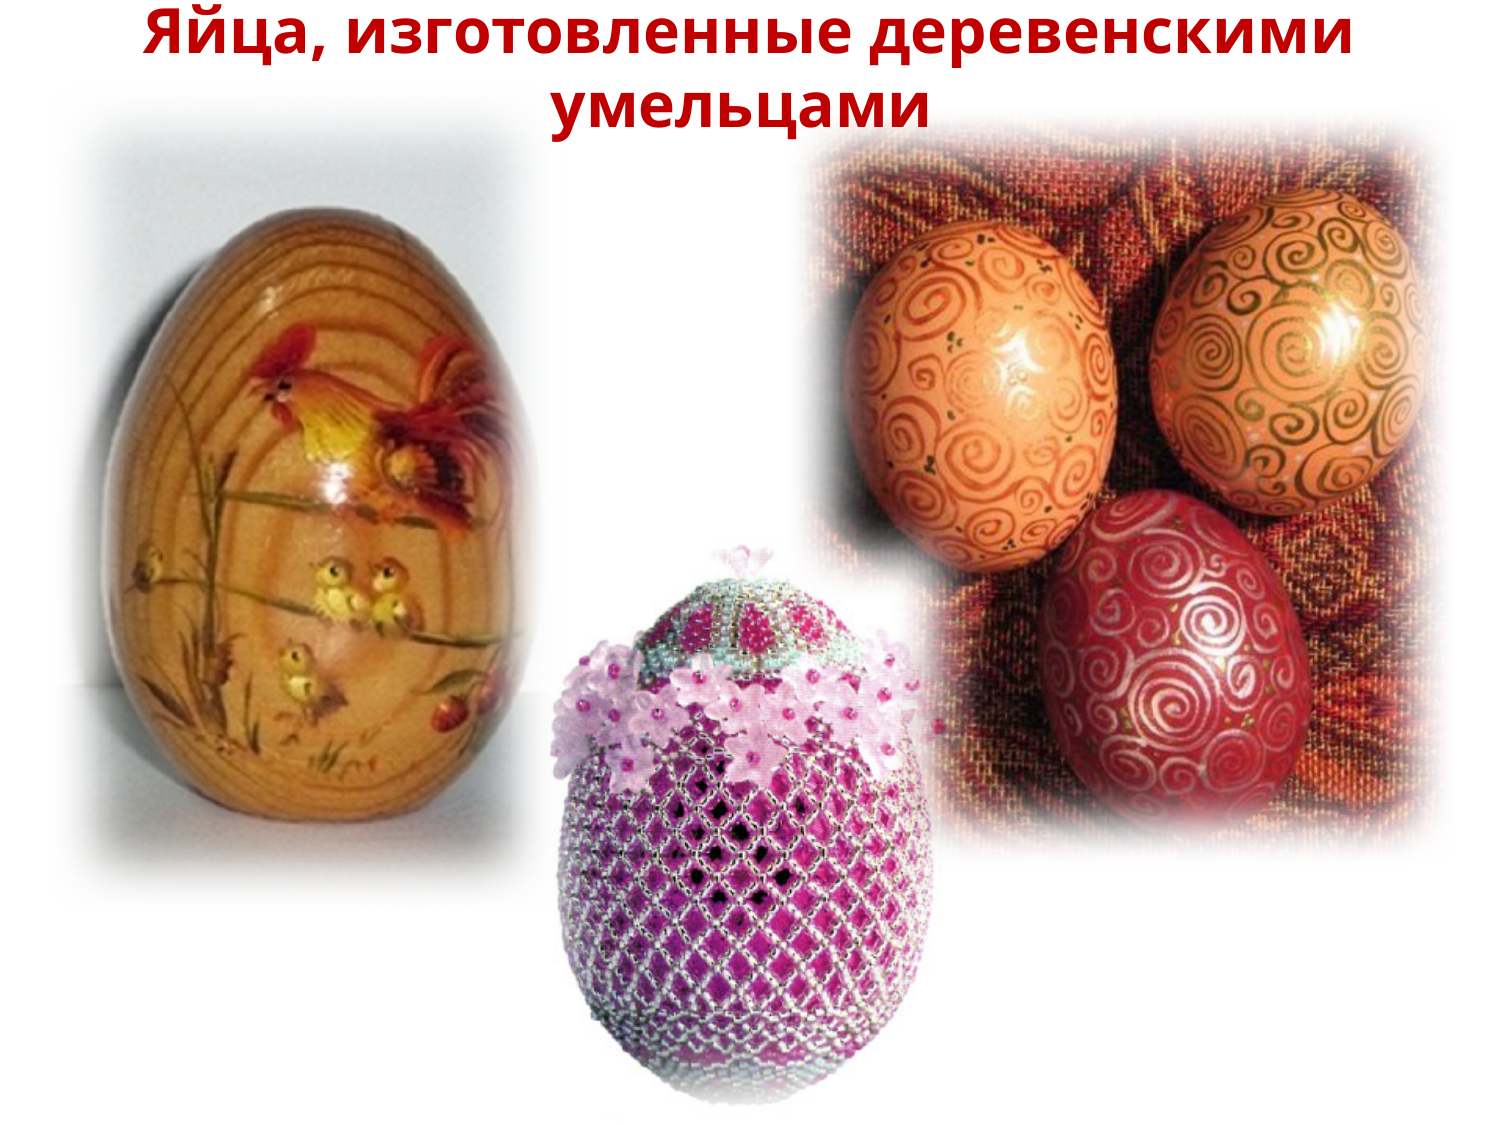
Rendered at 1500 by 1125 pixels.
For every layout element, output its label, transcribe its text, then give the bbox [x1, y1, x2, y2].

picture [46, 81, 1500, 1125]
title Яйца, изготовленные деревенскими умельцами [0, 58, 1500, 153]
